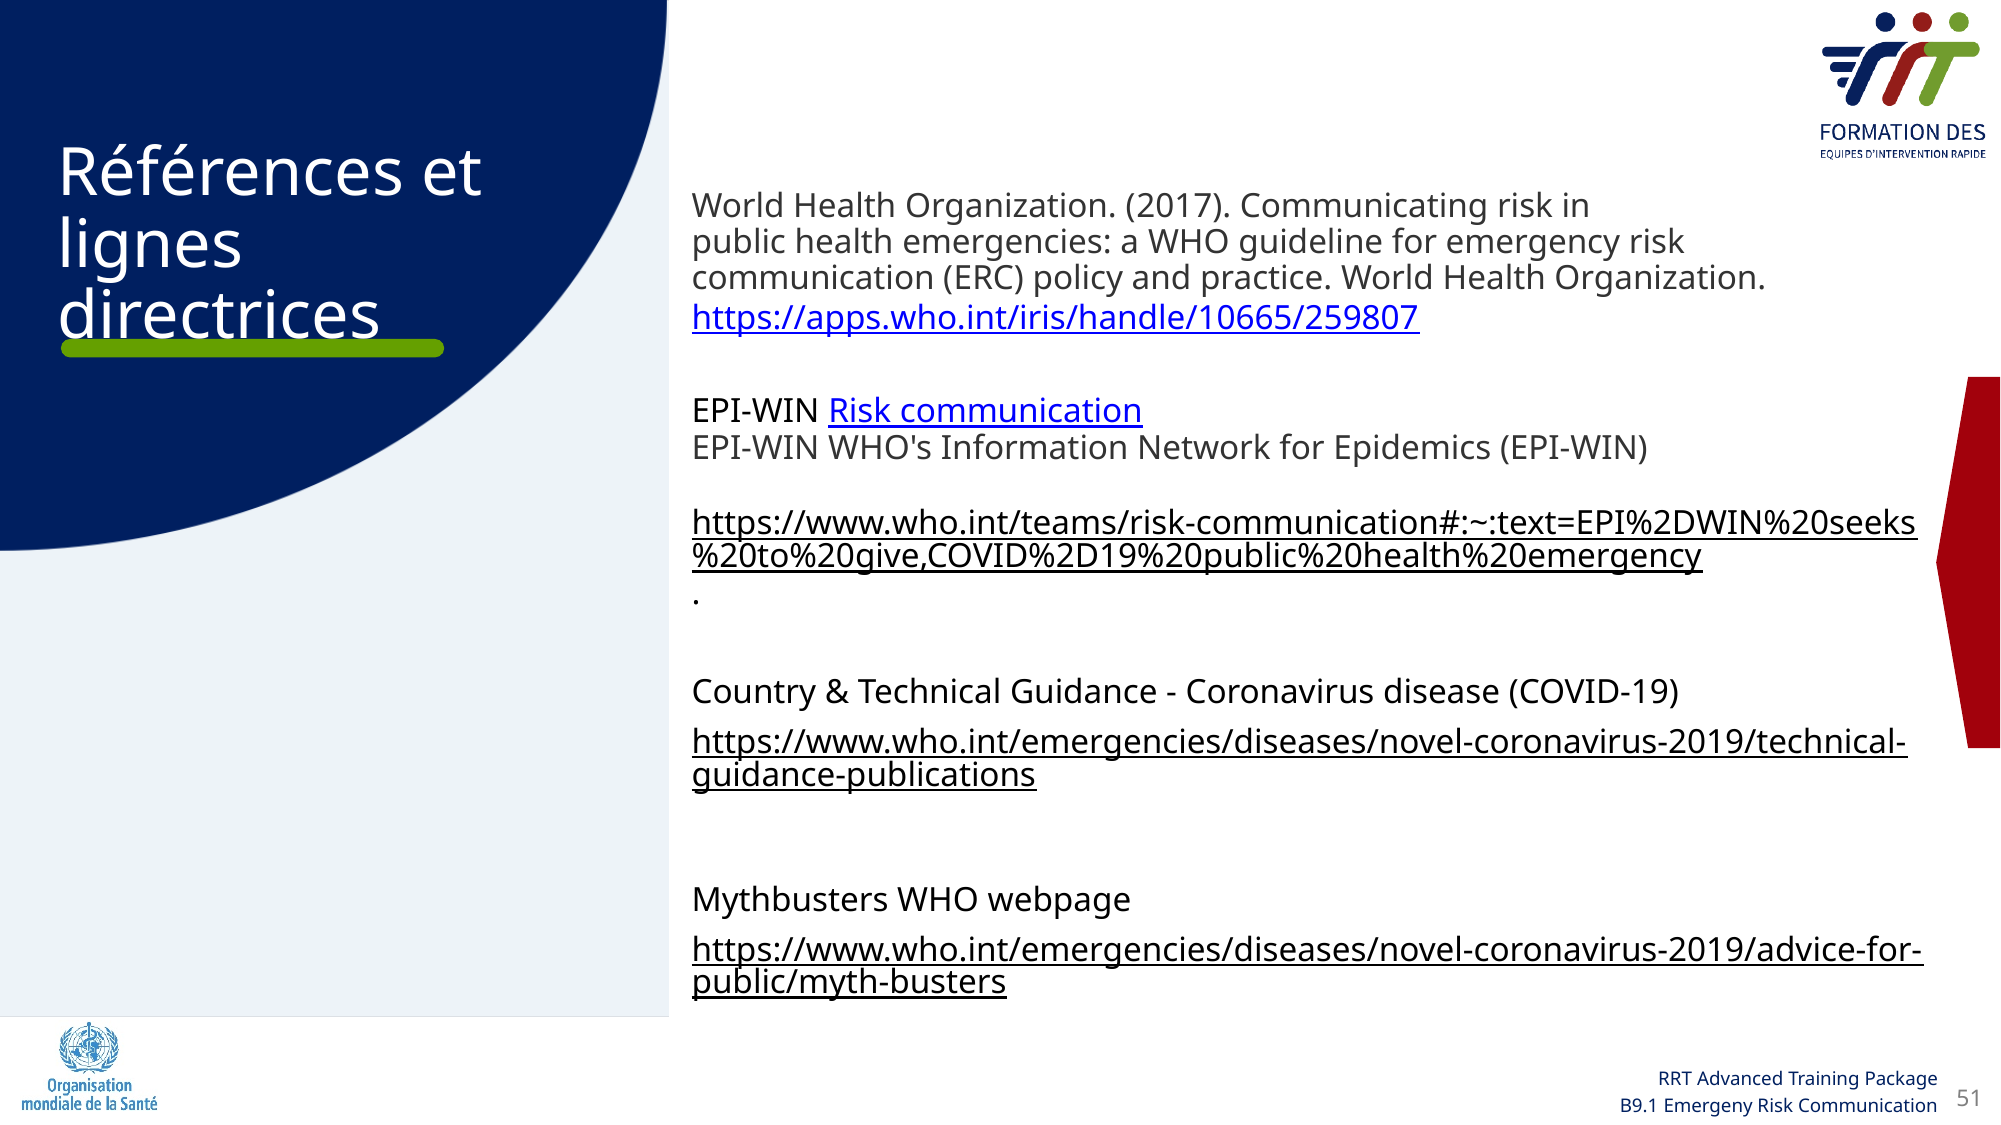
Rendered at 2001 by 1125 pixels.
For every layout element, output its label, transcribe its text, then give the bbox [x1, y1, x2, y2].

picture [0, 0, 669, 1018]
picture [1820, 11, 1986, 160]
list World Health Organization. (‎2017)‎. Communicating risk in public health emergencies: a WHO guideline for emergency risk communication (‎ERC)‎ policy and practice. World Health Organization. https://apps.who.int/iris/handle/10665/259807 EPI-WIN Risk communication EPI-WIN WHO's Information Network for Epidemics (EPI-WIN) https://www.who.int/teams/risk-communication#:~:text=EPI%2DWIN%20seeks%20to%20give,COVID%2D19%20public%20health%20emergency. Country & Technical Guidance - Coronavirus disease (COVID-19) https://www.who.int/emergencies/diseases/novel-coronavirus-2019/technical-guidance-publications Mythbusters WHO webpage https://www.who.int/emergencies/diseases/novel-coronavirus-2019/advice-for-public/myth-busters [691, 188, 1928, 969]
title Références et lignes directrices [49, 151, 586, 339]
picture [20, 1020, 158, 1111]
